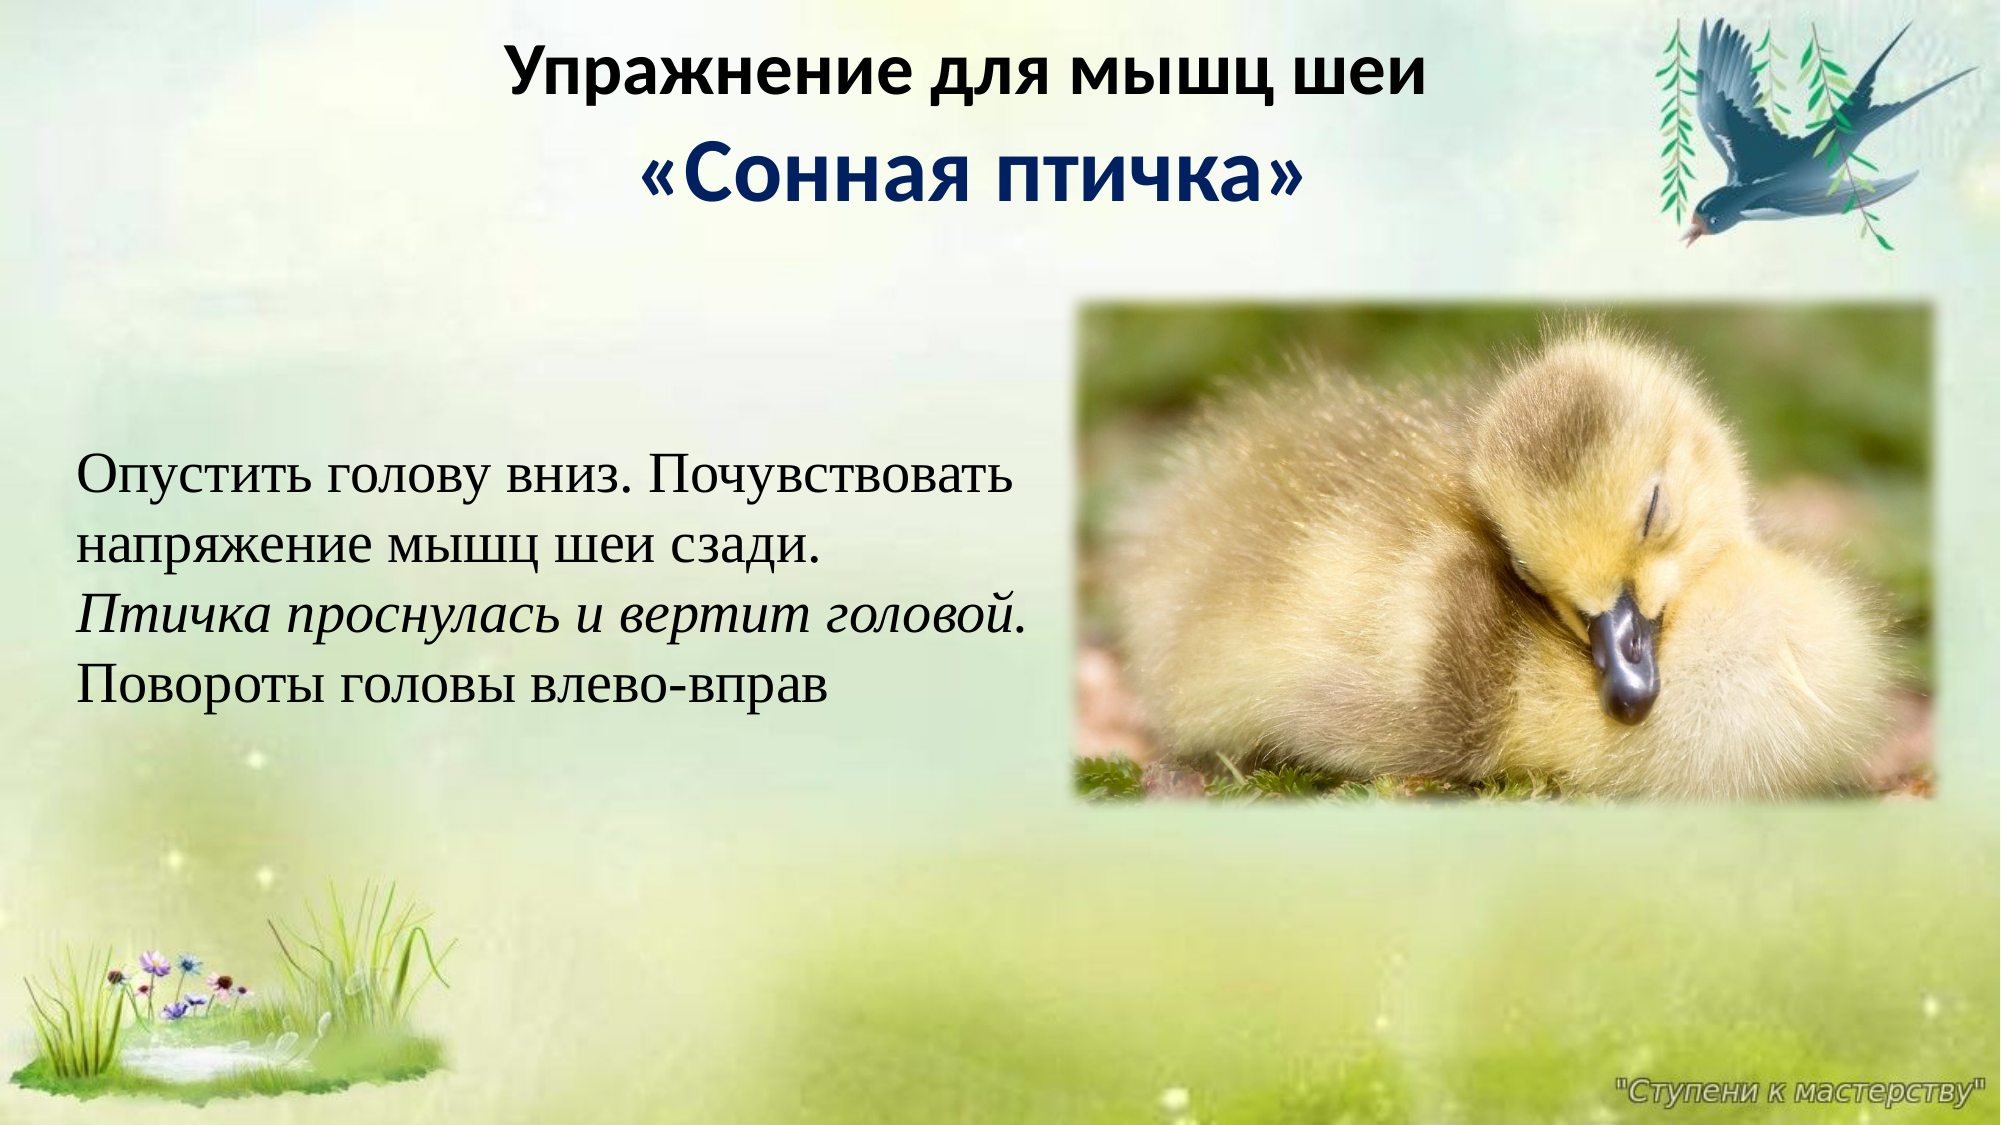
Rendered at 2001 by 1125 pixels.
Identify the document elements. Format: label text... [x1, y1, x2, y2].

text_box Упражнение для мышц шеи «Сонная птичка» [240, 12, 1709, 227]
text_box Опустить голову вниз. Почувствовать напряжение мышц шеи сзади. Птичка проснулась и вертит головой. Повороты головы влево-вправ [61, 426, 1061, 722]
picture [0, 0, 2001, 1125]
